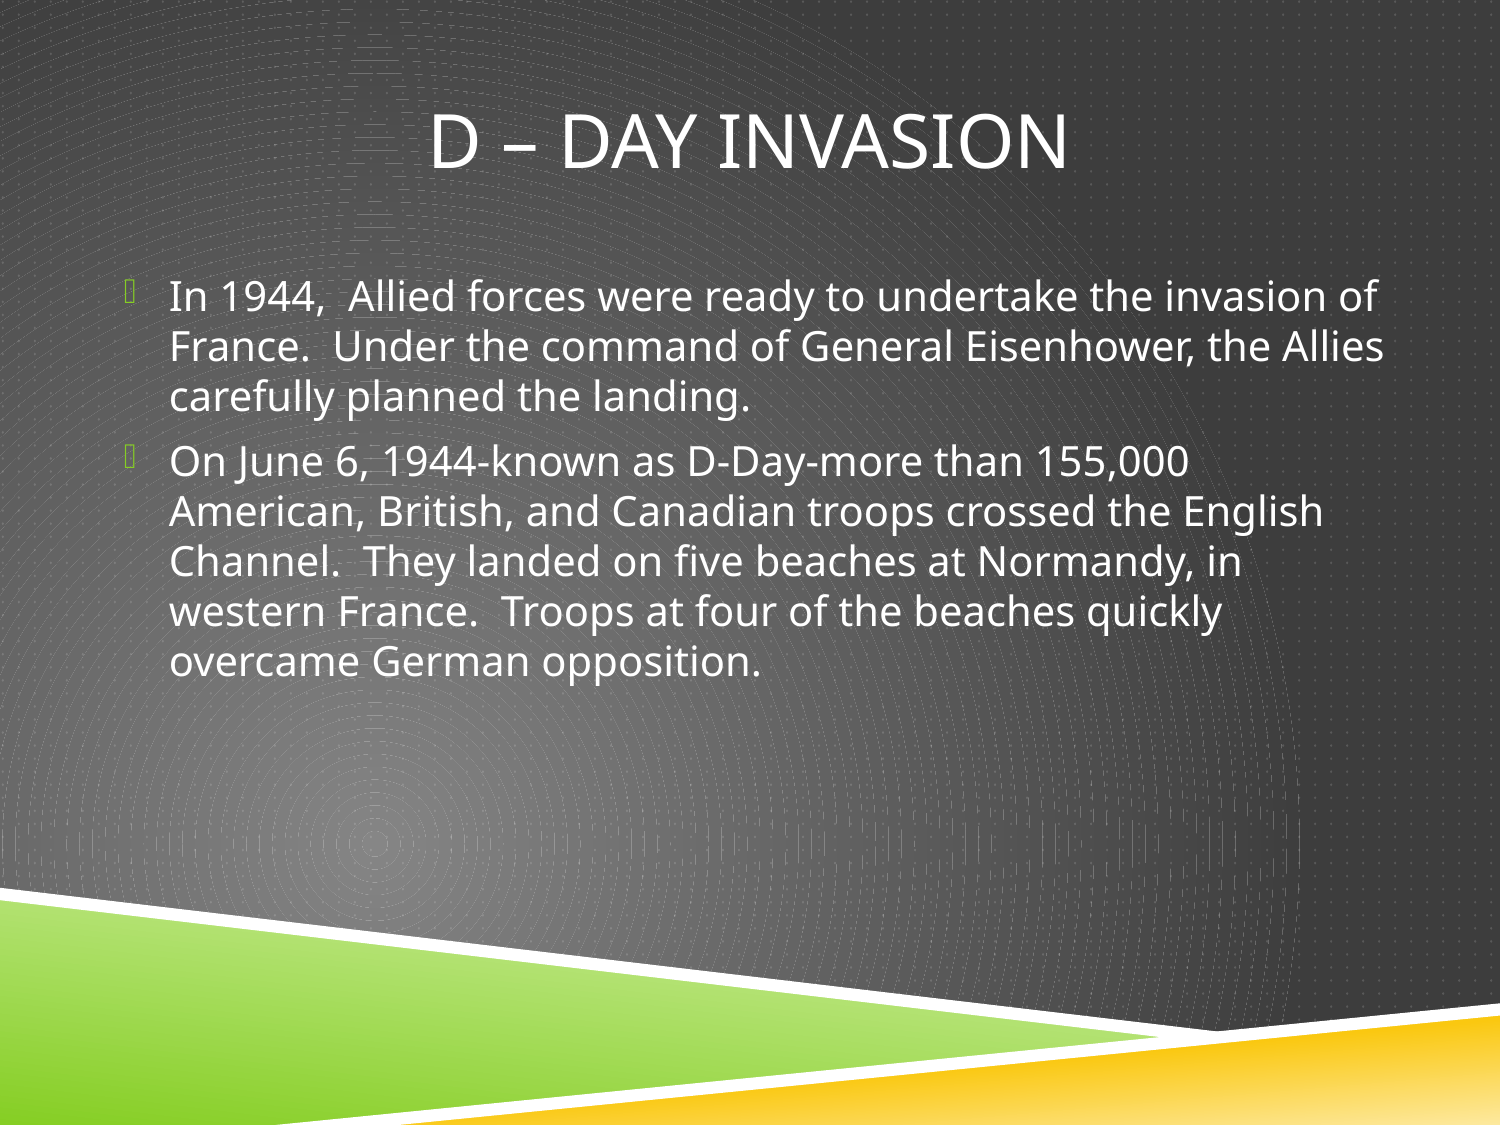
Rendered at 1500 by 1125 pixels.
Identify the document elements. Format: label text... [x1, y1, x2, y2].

title D – Day Invasion [112, 45, 1388, 233]
list In 1944, Allied forces were ready to undertake the invasion of France. Under the command of General Eisenhower, the Allies carefully planned the landing. On June 6, 1944-known as D-Day-more than 155,000 American, British, and Canadian troops crossed the English Channel. They landed on five beaches at Normandy, in western France. Troops at four of the beaches quickly overcame German opposition. [112, 262, 1388, 900]
